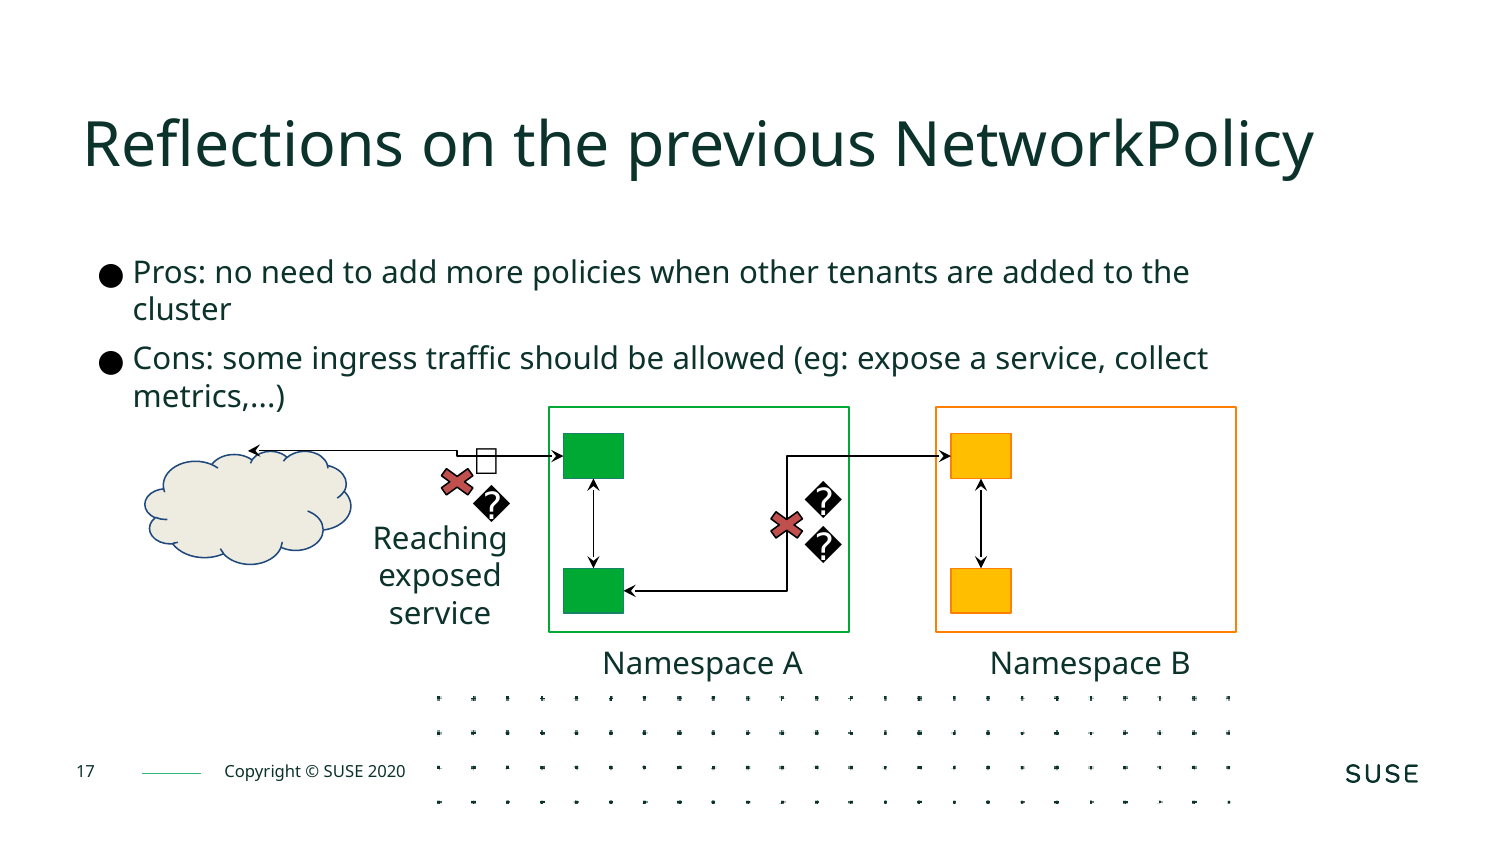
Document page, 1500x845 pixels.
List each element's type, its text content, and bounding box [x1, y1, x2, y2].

picture [437, 696, 1255, 815]
text_box [548, 532, 849, 633]
text_box [950, 433, 1011, 479]
text_box 👎 [457, 448, 518, 454]
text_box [623, 455, 952, 592]
text_box [144, 452, 345, 565]
text_box Reflections on the previous NetworkPolicy [82, 103, 1453, 260]
text_box Namespace B [962, 635, 1218, 692]
text_box Pros: no need to add more policies when other tenants are added to the cluster Cons: some ingress traffic should be allowed (eg: expose a service, collect metrics,...) [82, 244, 1299, 424]
text_box [563, 568, 624, 614]
text_box [568, 479, 618, 522]
text_box [950, 568, 1011, 614]
text_box Reaching exposed service [312, 510, 568, 567]
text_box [350, 455, 564, 508]
text_box Namespace A [575, 635, 830, 692]
text_box [548, 407, 849, 455]
picture [1346, 764, 1418, 783]
text_box [936, 407, 1237, 633]
text_box [563, 433, 624, 479]
